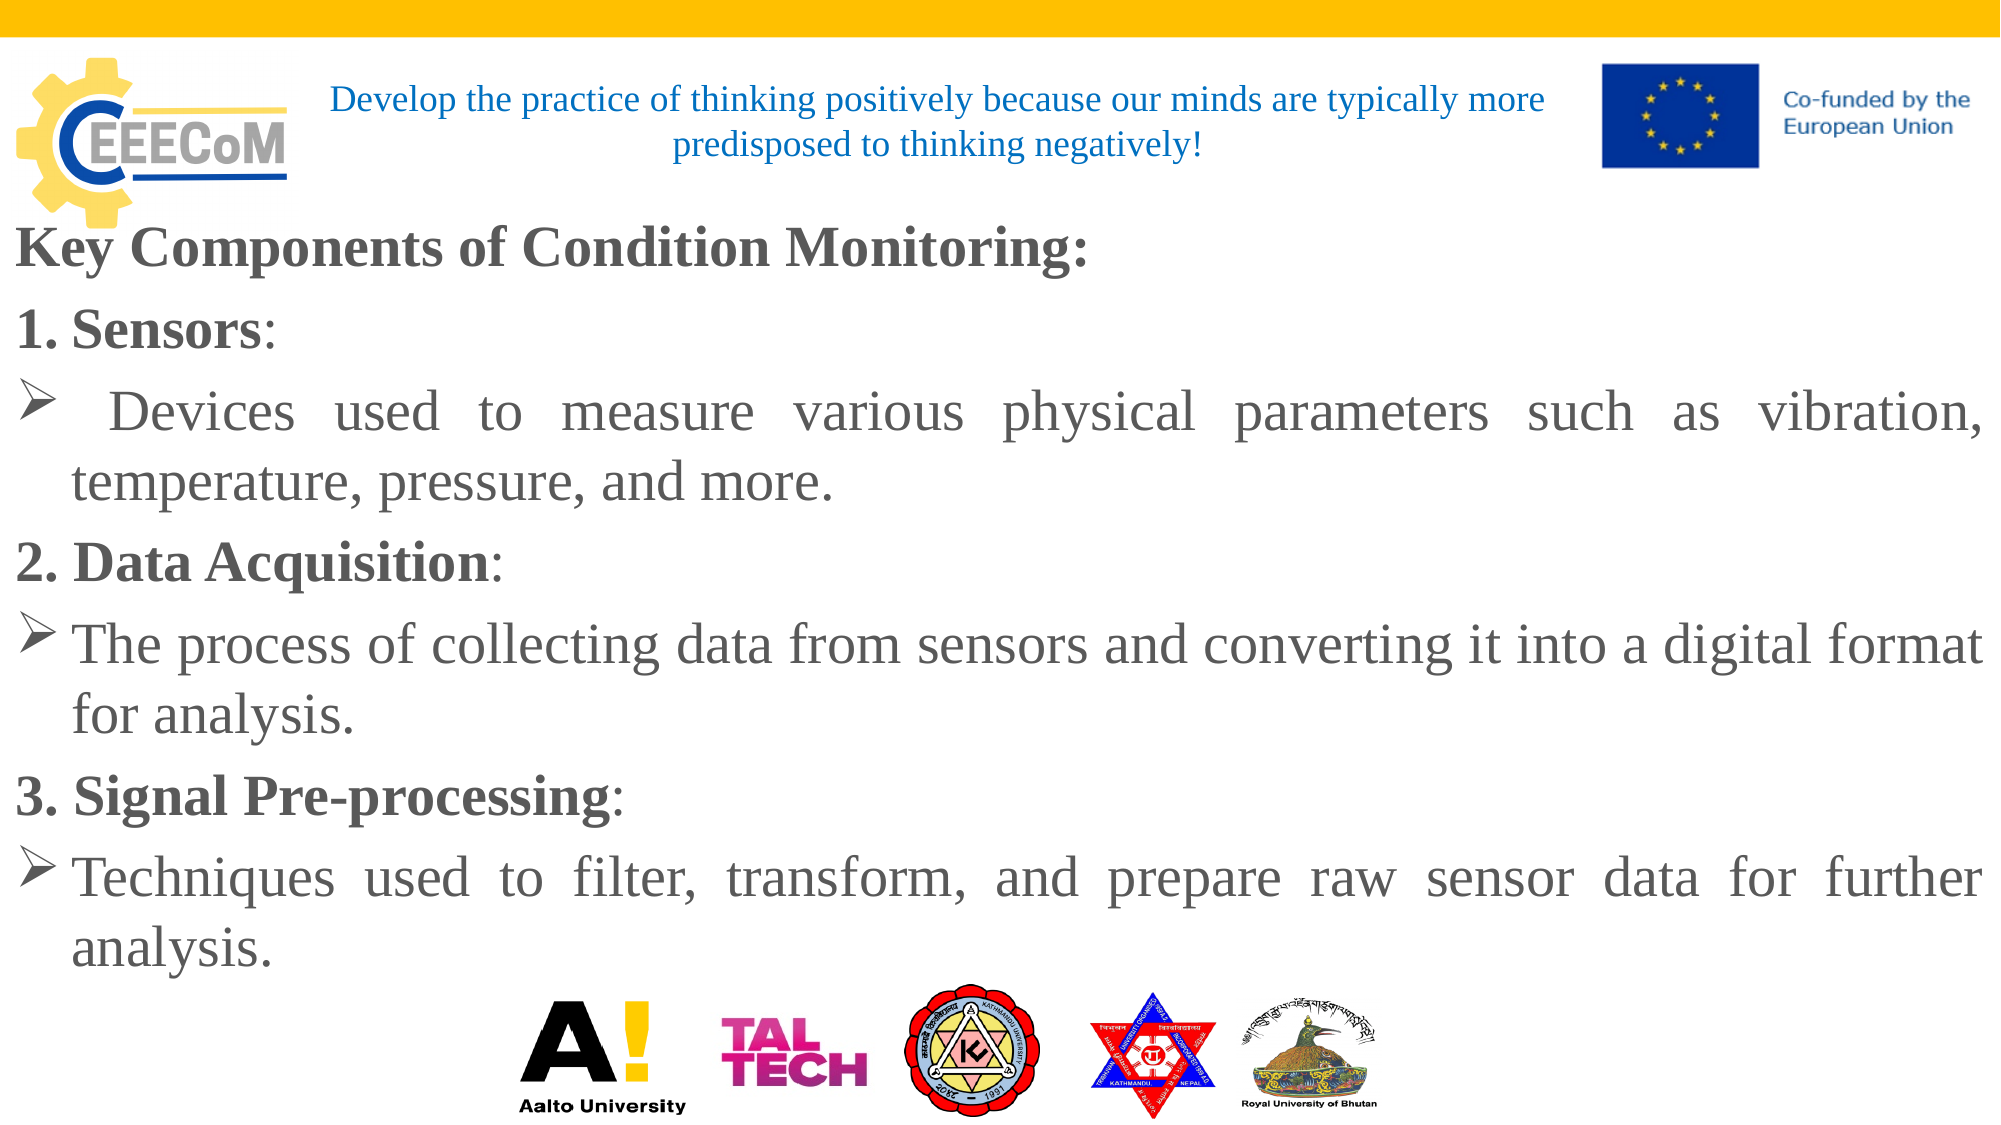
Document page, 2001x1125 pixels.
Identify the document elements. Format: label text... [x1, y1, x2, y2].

picture [512, 984, 1382, 1125]
list Key Components of Condition Monitoring: Sensors: Devices used to measure various physical parameters such as vibration, temperature, pressure, and more. 2. Data Acquisition: The process of collecting data from sensors and converting it into a digital format for analysis. 3. Signal Pre-processing: Techniques used to filter, transform, and prepare raw sensor data for further analysis. [0, 201, 2000, 975]
picture [11, 50, 299, 201]
picture [1595, 46, 2000, 181]
title Develop the practice of thinking positively because our minds are typically more predisposed to thinking negatively! [312, 37, 1565, 201]
